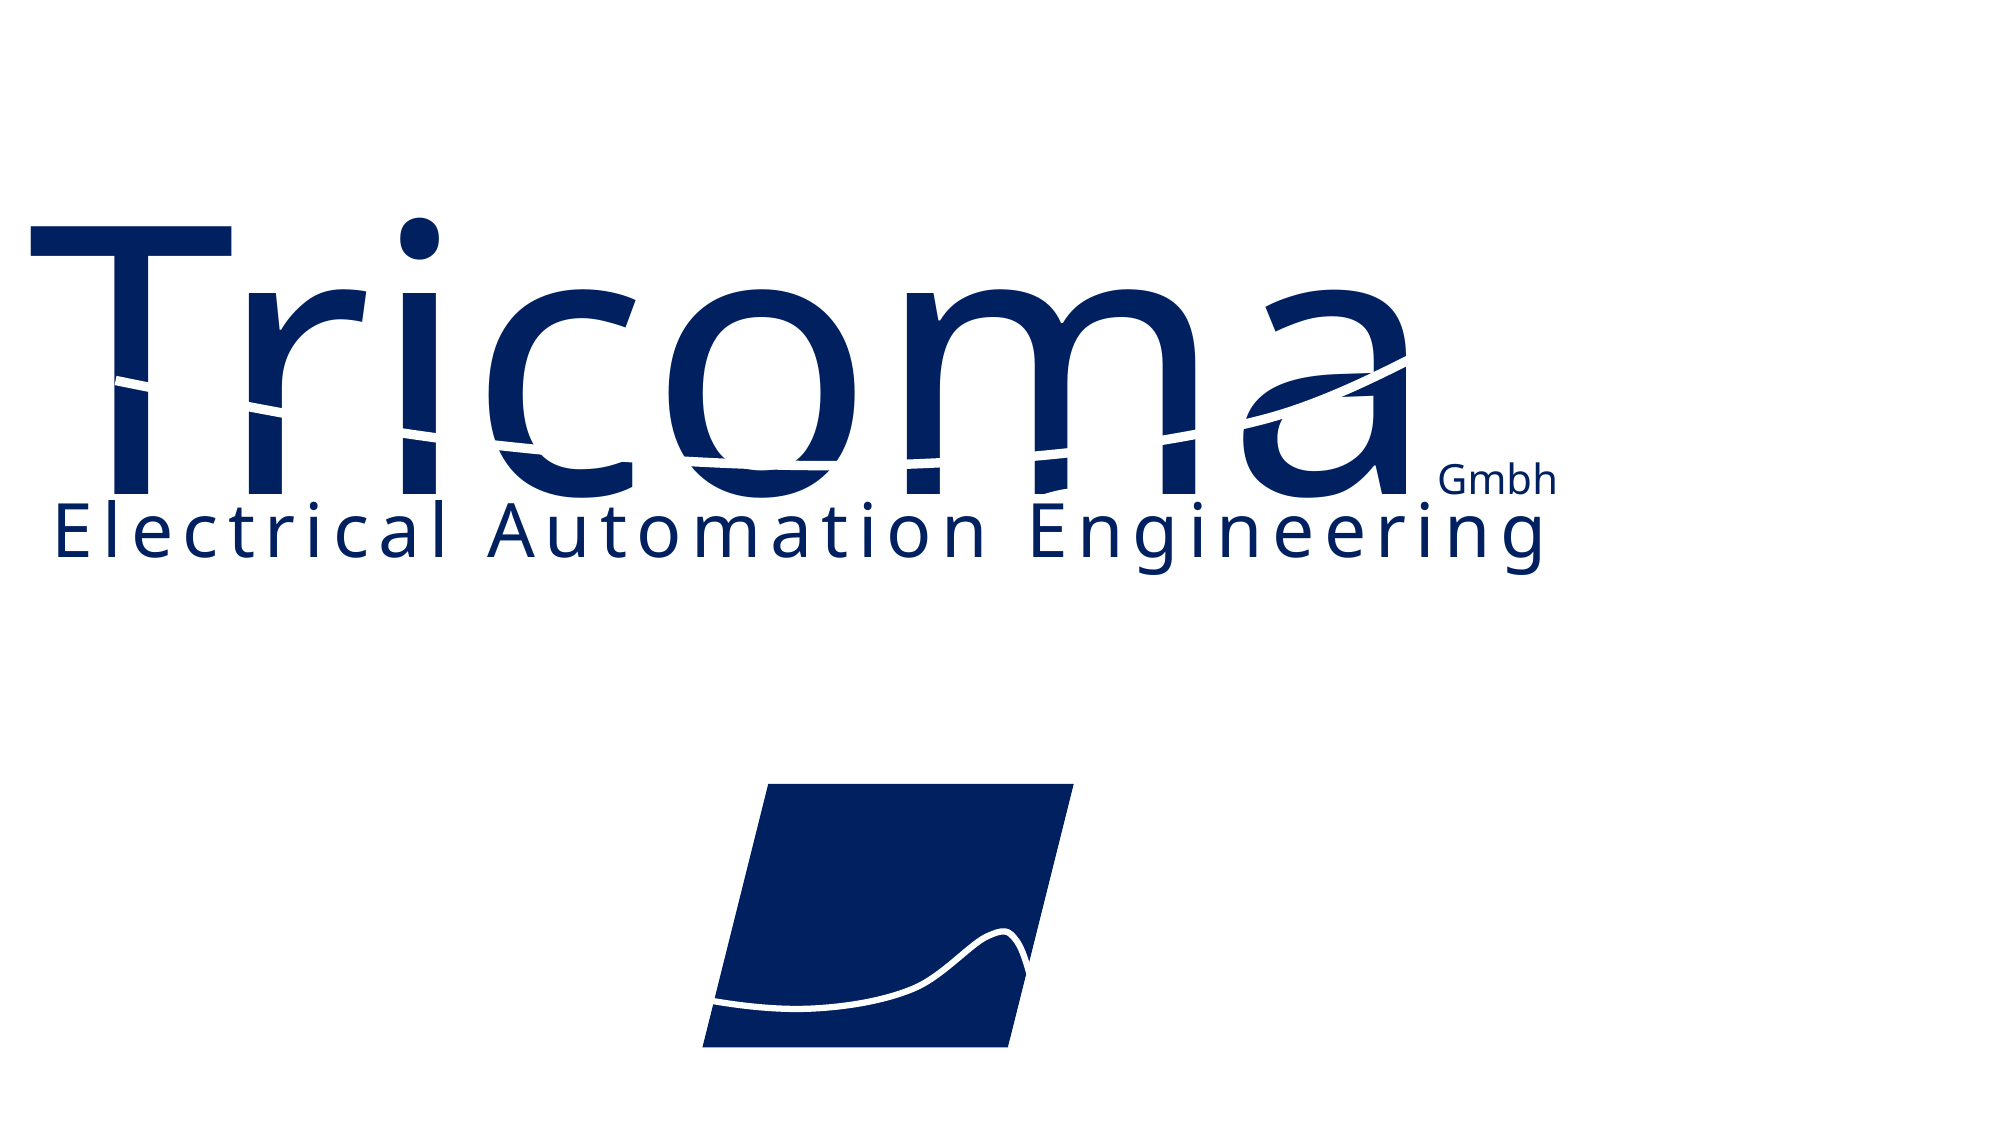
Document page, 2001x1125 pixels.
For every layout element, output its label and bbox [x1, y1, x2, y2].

text_box [601, 783, 1074, 1048]
text_box [12, 111, 1942, 583]
